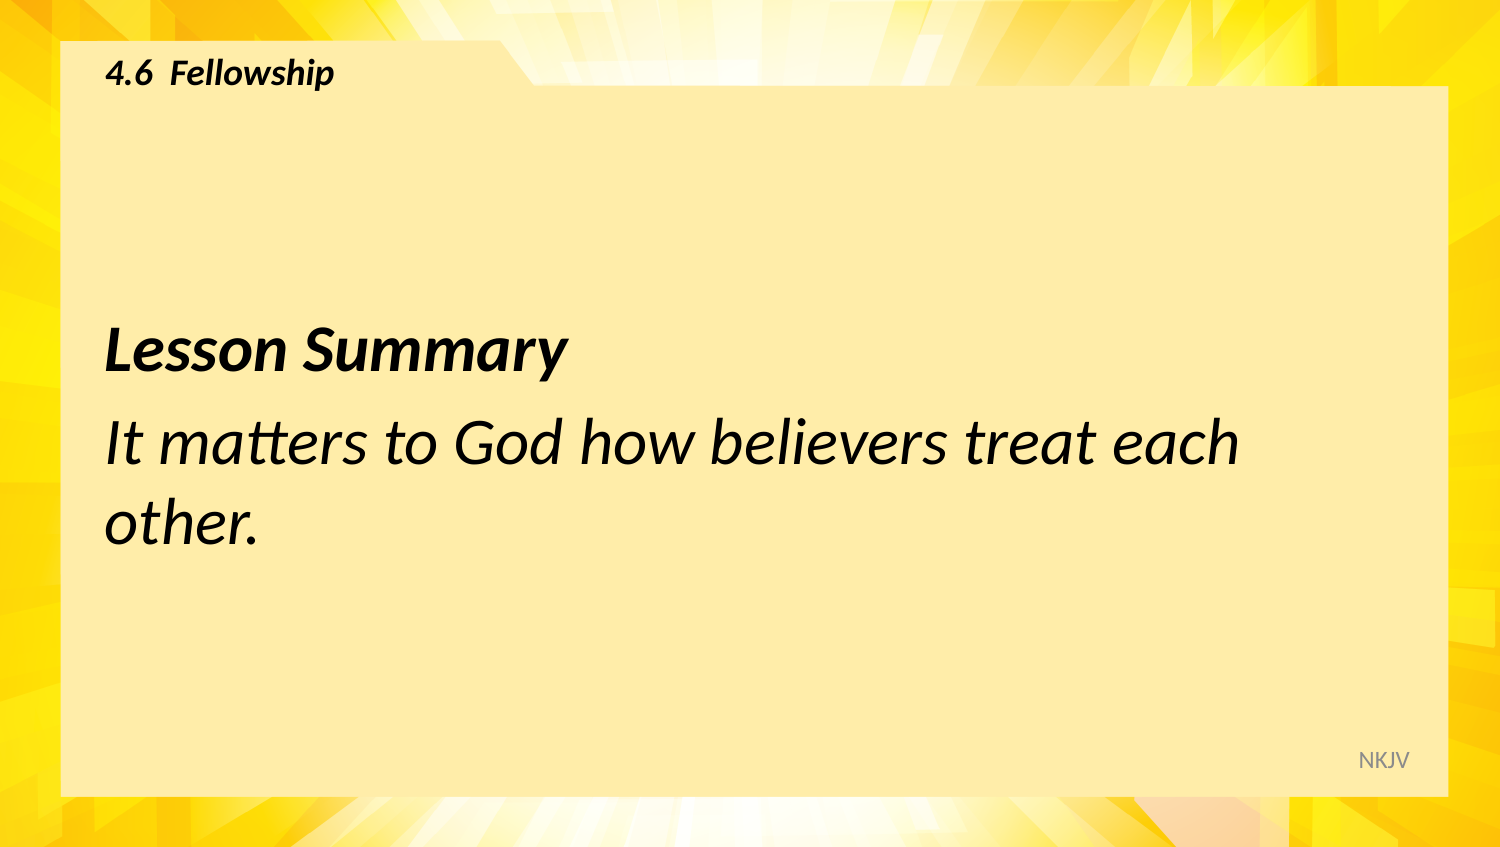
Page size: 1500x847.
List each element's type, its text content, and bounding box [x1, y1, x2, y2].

title 4.6 Fellowship [89, 33, 1420, 108]
footer NKJV [950, 736, 1425, 782]
list Lesson Summary It matters to God how believers treat each other. [89, 141, 1403, 722]
picture [0, 0, 1500, 847]
